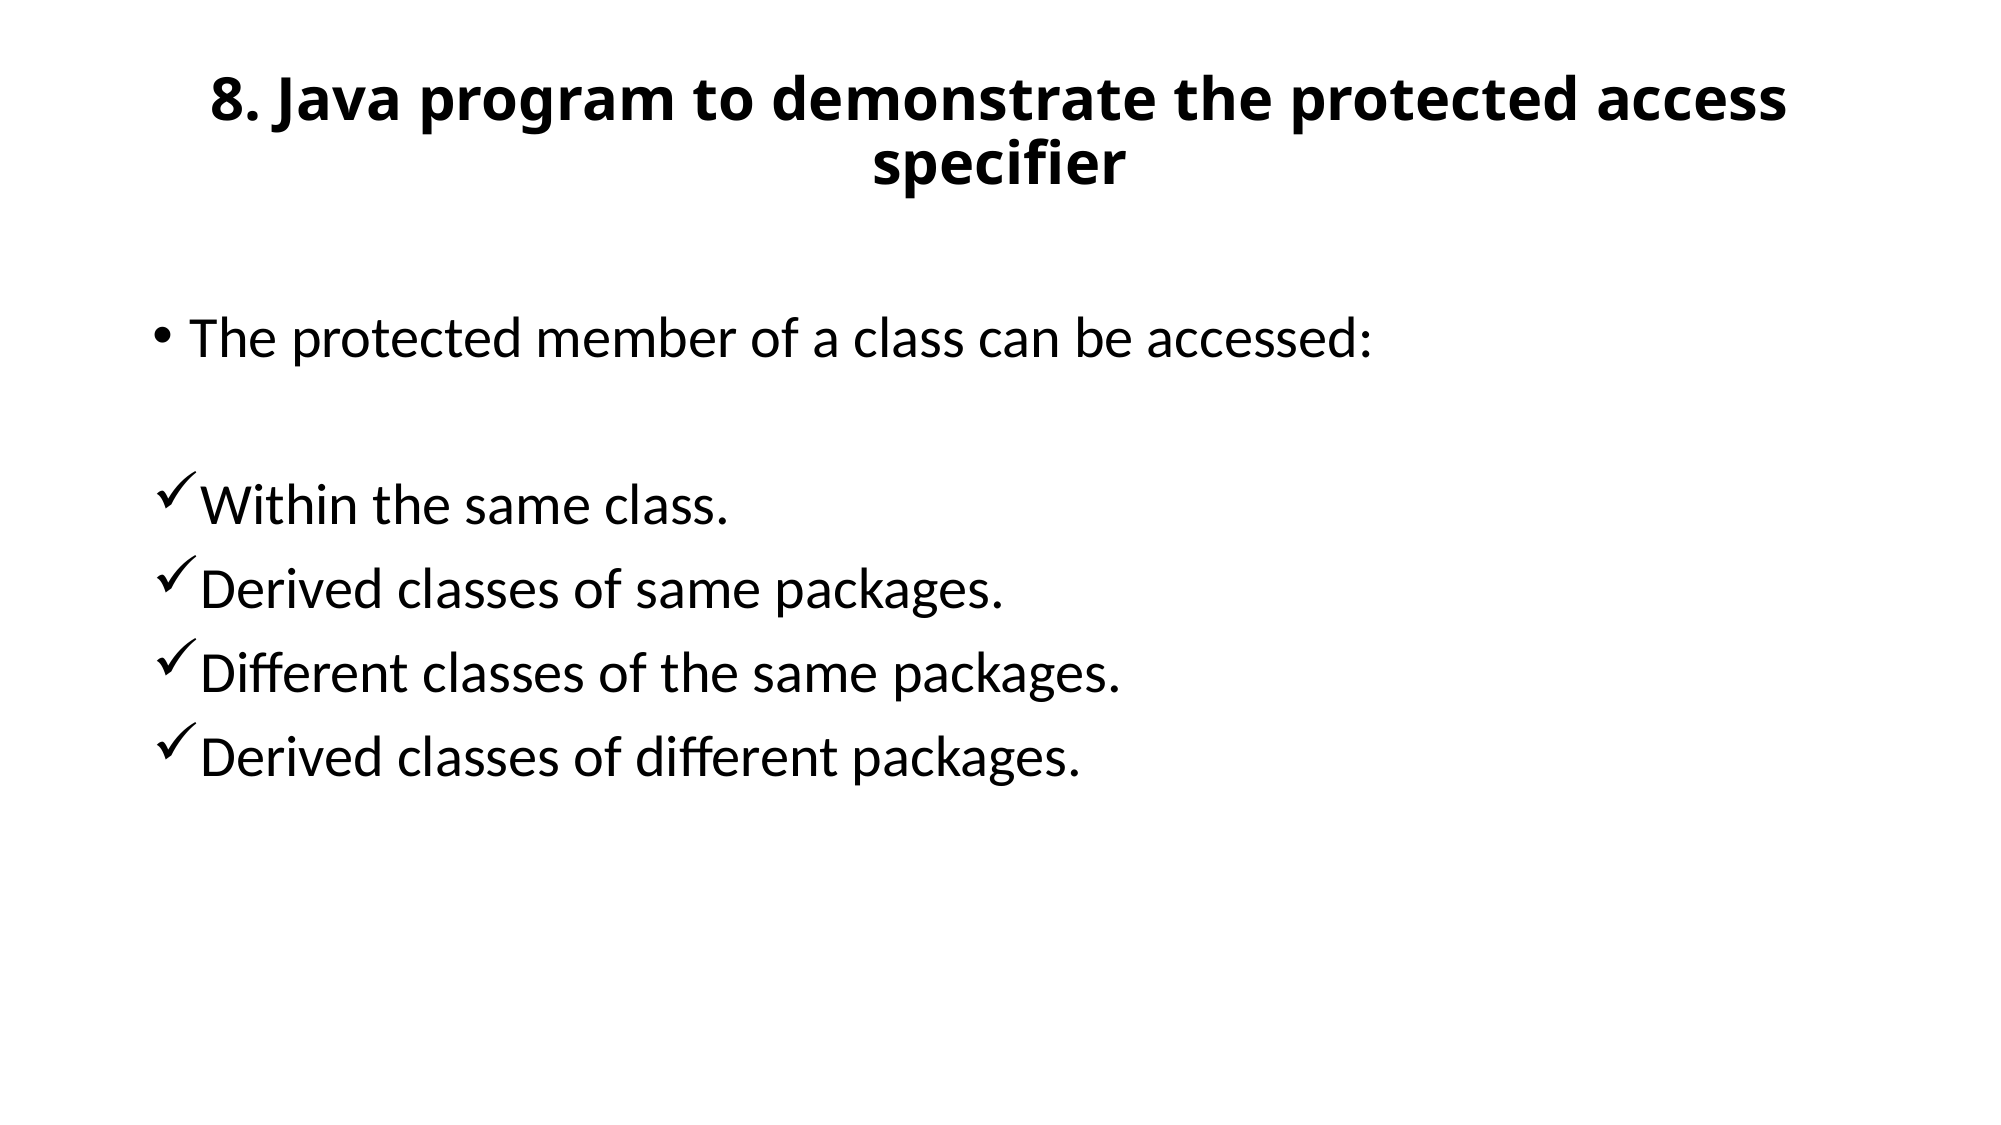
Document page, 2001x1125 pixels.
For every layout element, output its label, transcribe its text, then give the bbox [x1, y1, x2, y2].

list The protected member of a class can be accessed: Within the same class. Derived classes of same packages. Different classes of the same packages. Derived classes of different packages. [137, 299, 1863, 1014]
title 8. Java program to demonstrate the protected access specifier [137, 59, 1863, 278]
